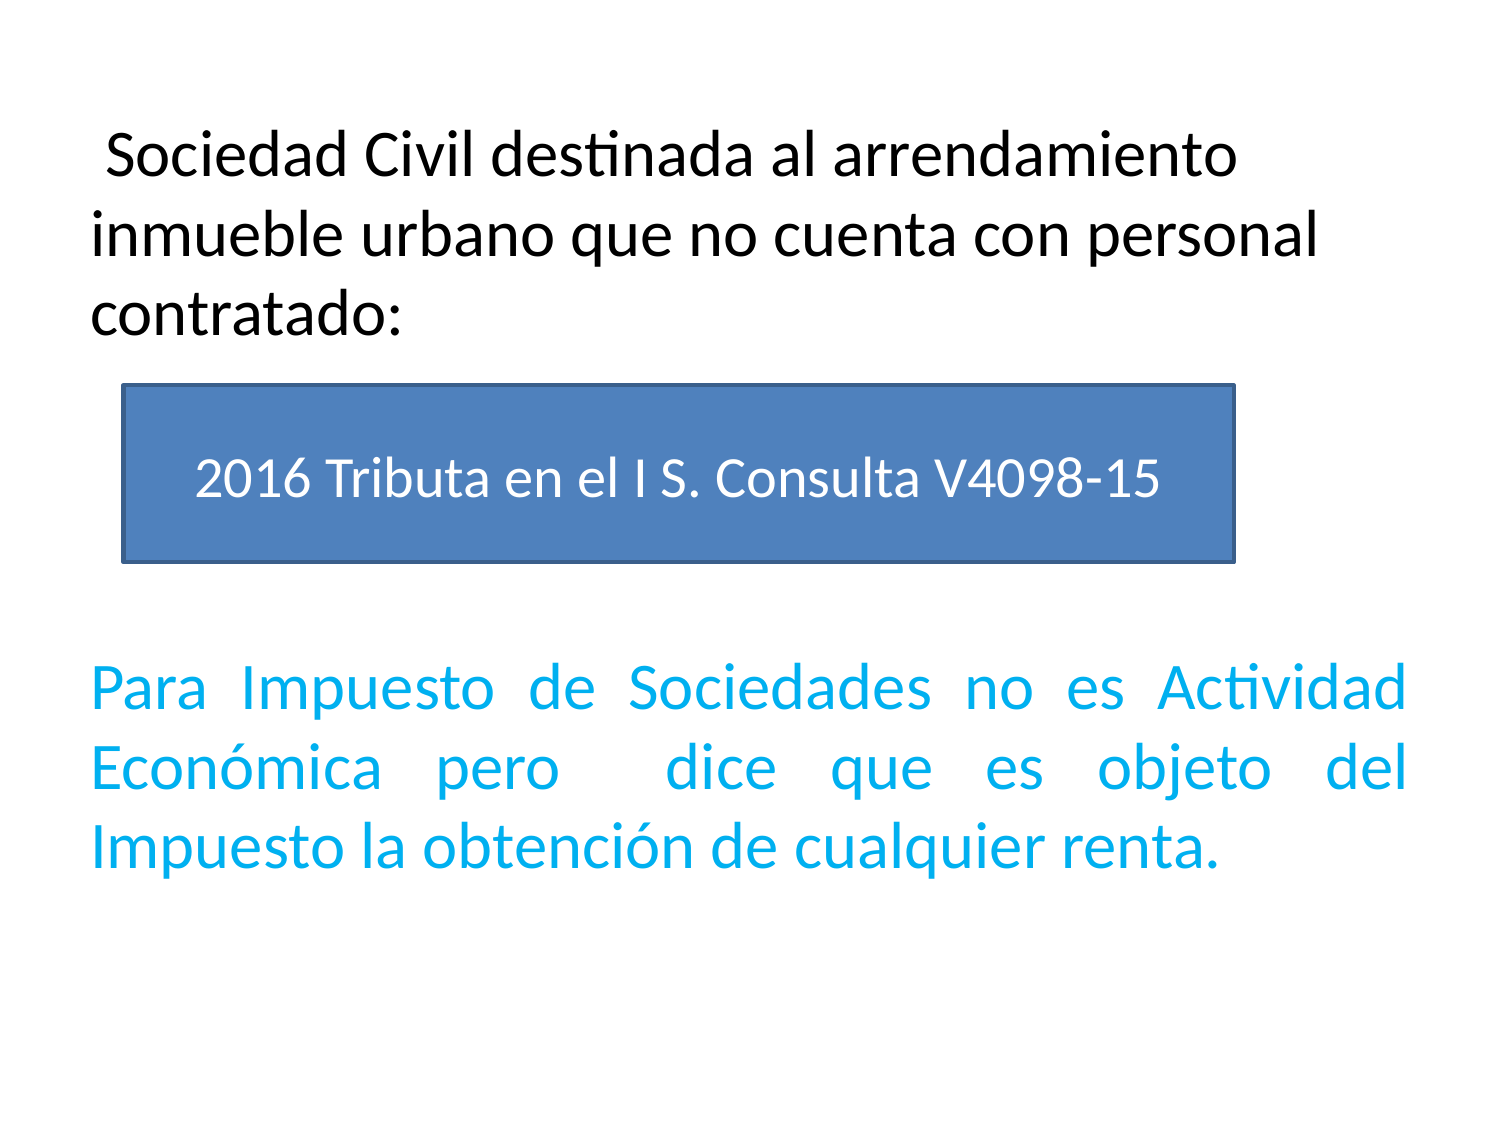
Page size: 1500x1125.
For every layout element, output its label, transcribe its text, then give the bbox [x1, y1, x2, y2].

text_box 2016 Tributa en el I S. Consulta V4098-15 [121, 383, 1236, 564]
list Sociedad Civil destinada al arrendamiento inmueble urbano que no cuenta con personal contratado: Para Impuesto de Sociedades no es Actividad Económica pero dice que es objeto del Impuesto la obtención de cualquier renta. [75, 101, 1425, 1005]
